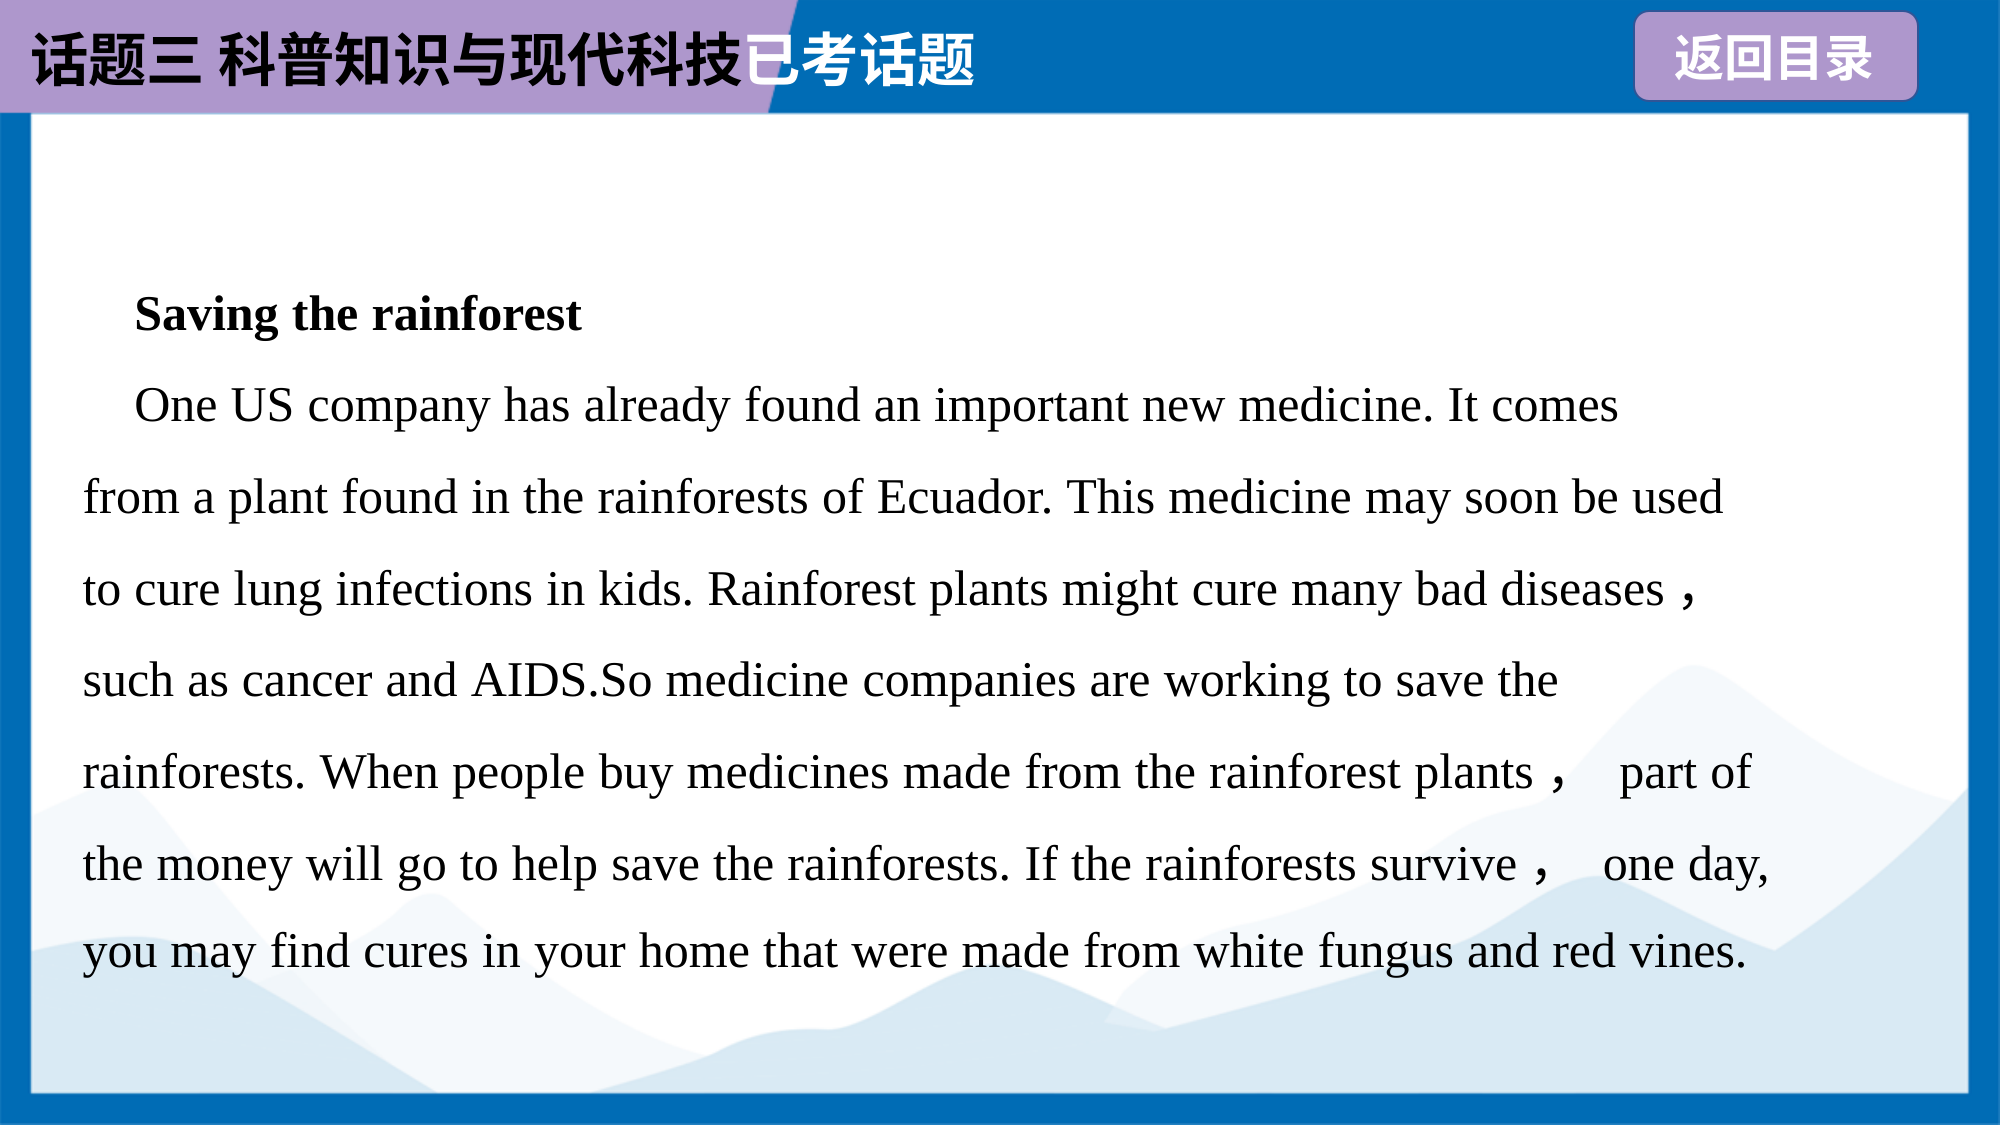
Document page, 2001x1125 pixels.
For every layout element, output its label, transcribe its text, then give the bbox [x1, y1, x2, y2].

text_box Saving the rainforest One US company has already found an important new medicine. It comes from a plant found in the rainforests of Ecuador. This medicine may soon be used to cure lung infections in kids. Rainforest plants might cure many bad diseases， such as cancer and AIDS.So medicine companies are working to save the rainforests. When people buy medicines made from the rainforest plants， part of the money will go to help save the rainforests. If the rainforests survive， one day, you may find cures in your home that were made from white fungus and red vines. [82, 248, 1917, 969]
picture [0, 0, 2000, 1125]
